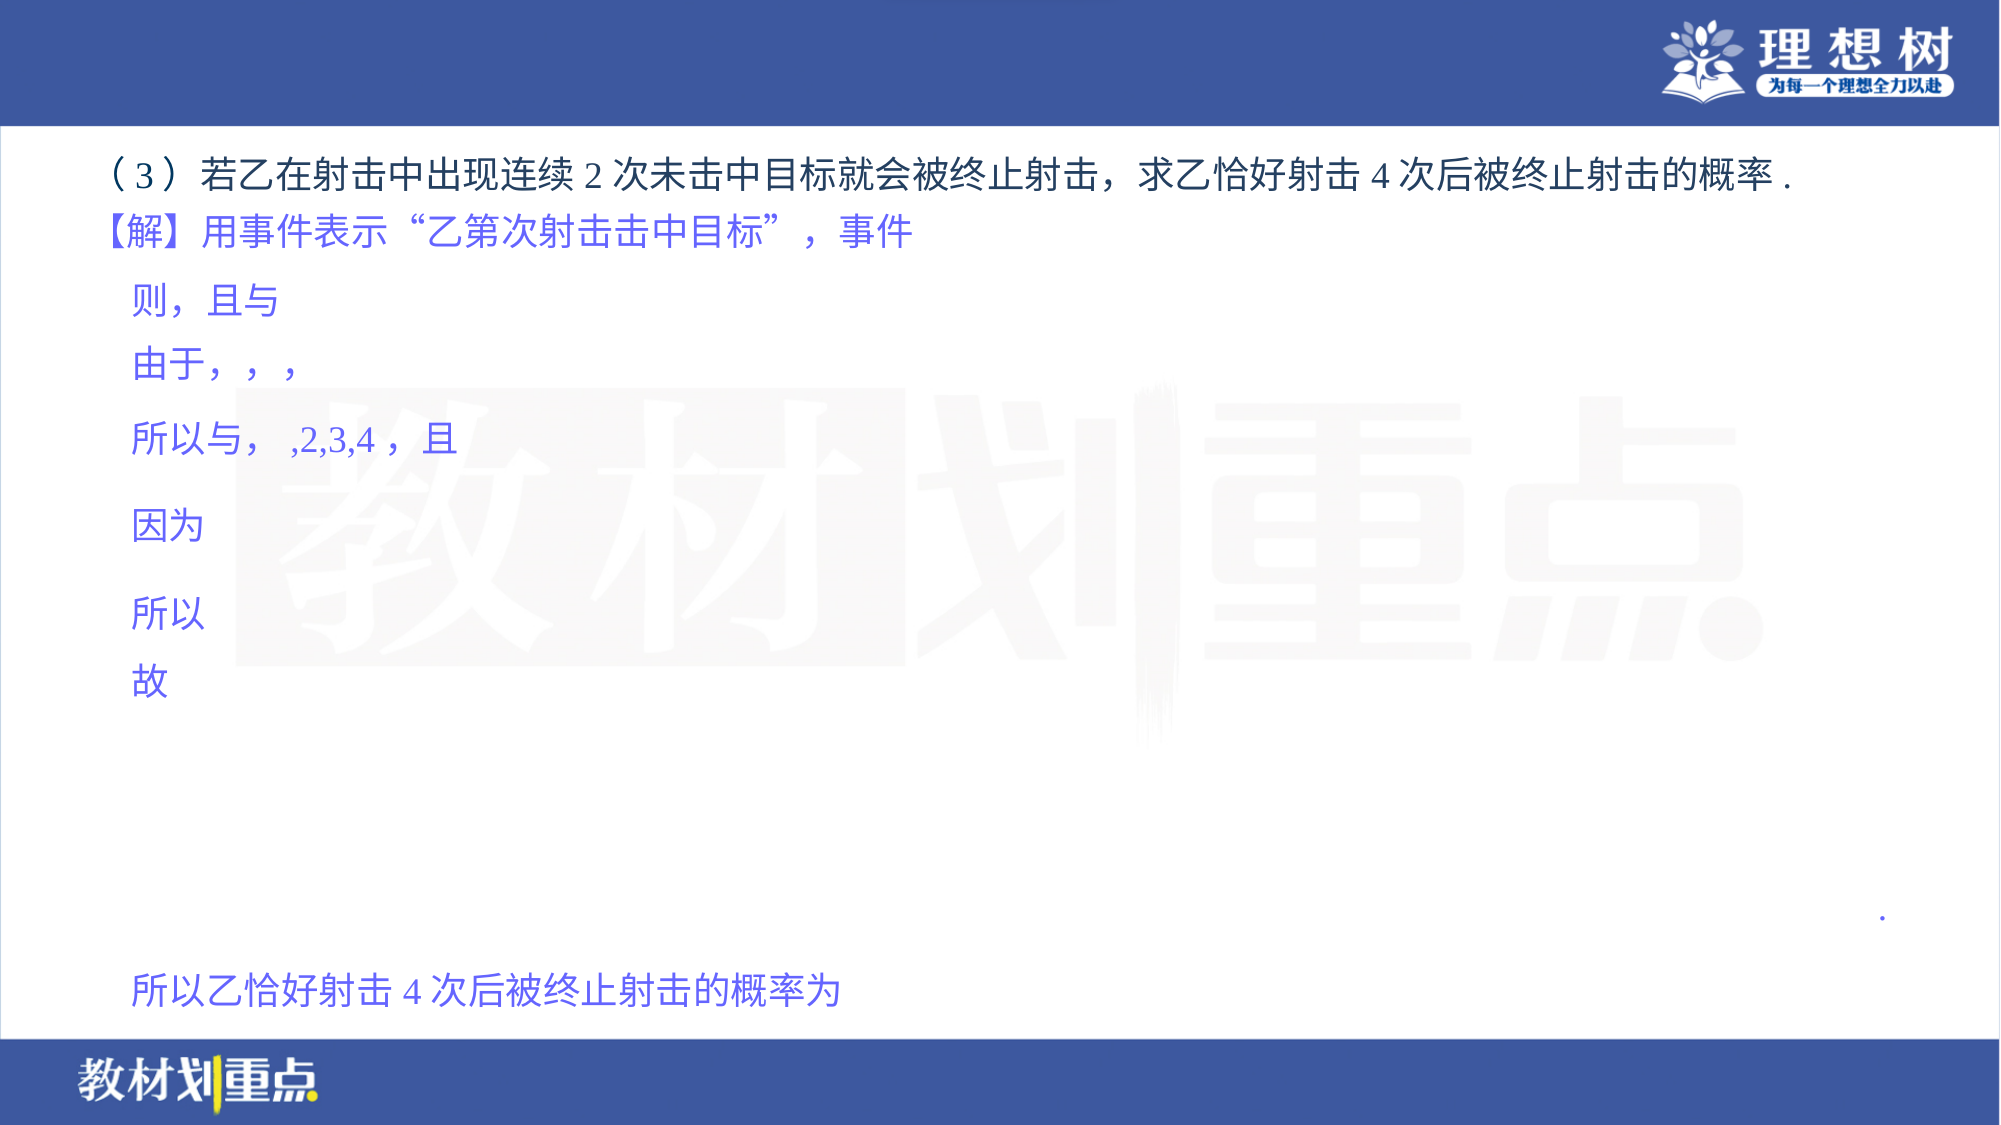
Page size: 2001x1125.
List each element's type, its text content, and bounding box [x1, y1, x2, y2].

picture [0, 0, 2000, 1125]
text_box （3）若乙在射击中出现连续2次未击中目标就会被终止射击，求乙恰好射击4次后被终止射击的概率. [88, 135, 1911, 191]
